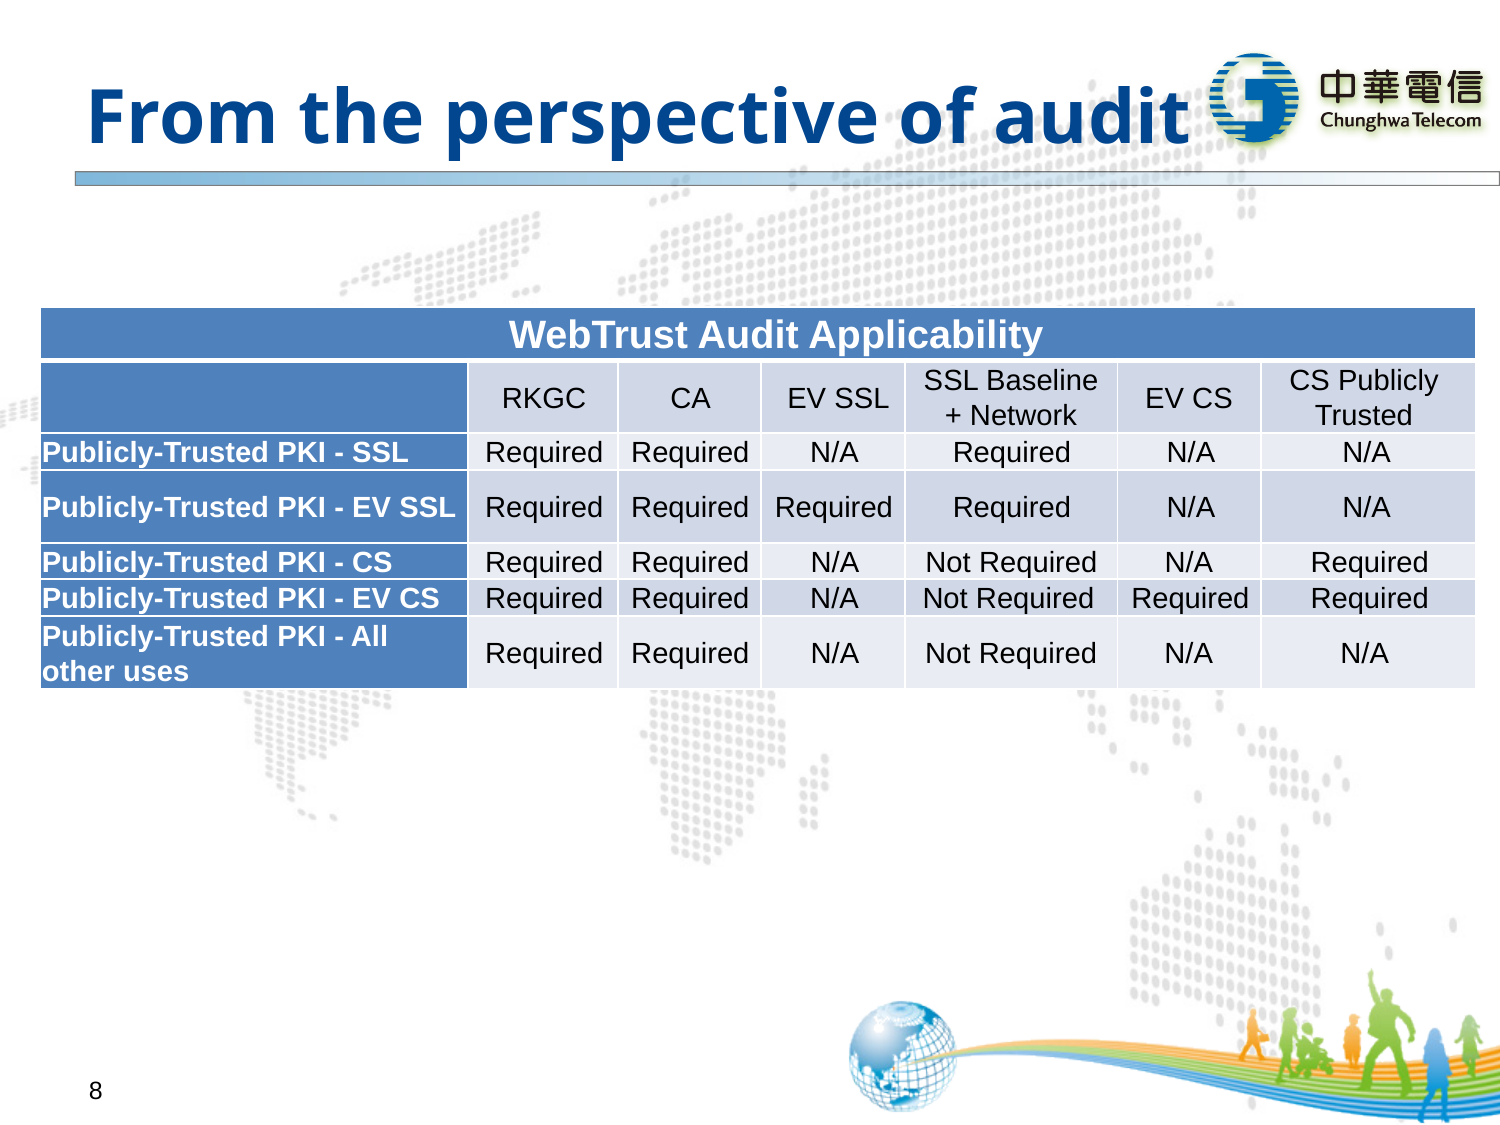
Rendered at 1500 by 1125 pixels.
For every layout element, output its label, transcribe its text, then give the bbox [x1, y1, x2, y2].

table_cell N/A [1262, 617, 1475, 688]
table_cell Required [906, 434, 1117, 469]
table_cell Not Required [906, 580, 1117, 615]
table_cell Required [619, 434, 760, 469]
picture [0, 0, 1500, 1125]
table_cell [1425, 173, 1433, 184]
table_cell Required [906, 471, 1117, 542]
table_cell Required [469, 617, 617, 688]
table_cell N/A [762, 434, 904, 469]
table_cell CS Publicly Trusted [1262, 363, 1475, 432]
table_cell N/A [762, 580, 904, 615]
table_cell EV SSL [762, 363, 904, 432]
table_cell Required [469, 471, 617, 542]
table_cell Required [619, 544, 760, 578]
table_cell N/A [1118, 434, 1260, 469]
table_header WebTrust Audit Applicability [41, 308, 1475, 358]
table_cell [41, 363, 467, 432]
table_cell N/A [1118, 617, 1260, 688]
table_cell Publicly-Trusted PKI - EV SSL [41, 471, 467, 542]
table_cell Required [469, 580, 617, 615]
table_cell Publicly-Trusted PKI - CS [41, 544, 467, 578]
table_cell CA [619, 363, 760, 432]
table_cell Required [1262, 580, 1475, 615]
slide_number 8 [73, 1066, 425, 1106]
table_cell N/A [762, 617, 904, 688]
table_cell Required [619, 471, 760, 542]
table_cell Required [762, 471, 904, 542]
picture [1426, 1106, 1442, 1110]
table_cell N/A [762, 544, 904, 578]
table_cell Publicly-Trusted PKI - All other uses [41, 617, 467, 688]
table_cell Required [1262, 544, 1475, 578]
table_cell Required [619, 580, 760, 615]
table_cell N/A [1262, 434, 1475, 469]
picture [1424, 1112, 1441, 1116]
table_cell Required [469, 434, 617, 469]
table_cell Required [469, 544, 617, 578]
table_cell RKGC [469, 363, 617, 432]
table_cell Not Required [906, 617, 1117, 688]
table_cell N/A [1118, 544, 1260, 578]
table_cell Required [1118, 580, 1260, 615]
table_cell EV CS [1118, 363, 1260, 432]
title From the perspective of audit [70, 42, 1425, 184]
table_cell Publicly-Trusted PKI - EV CS [41, 580, 467, 615]
table_cell Publicly-Trusted PKI - SSL [41, 434, 467, 469]
table_cell Not Required [906, 544, 1117, 578]
table_cell SSL Baseline + Network [906, 363, 1117, 432]
table_cell Required [619, 617, 760, 688]
table_cell N/A [1118, 471, 1260, 542]
table_cell N/A [1262, 471, 1475, 542]
